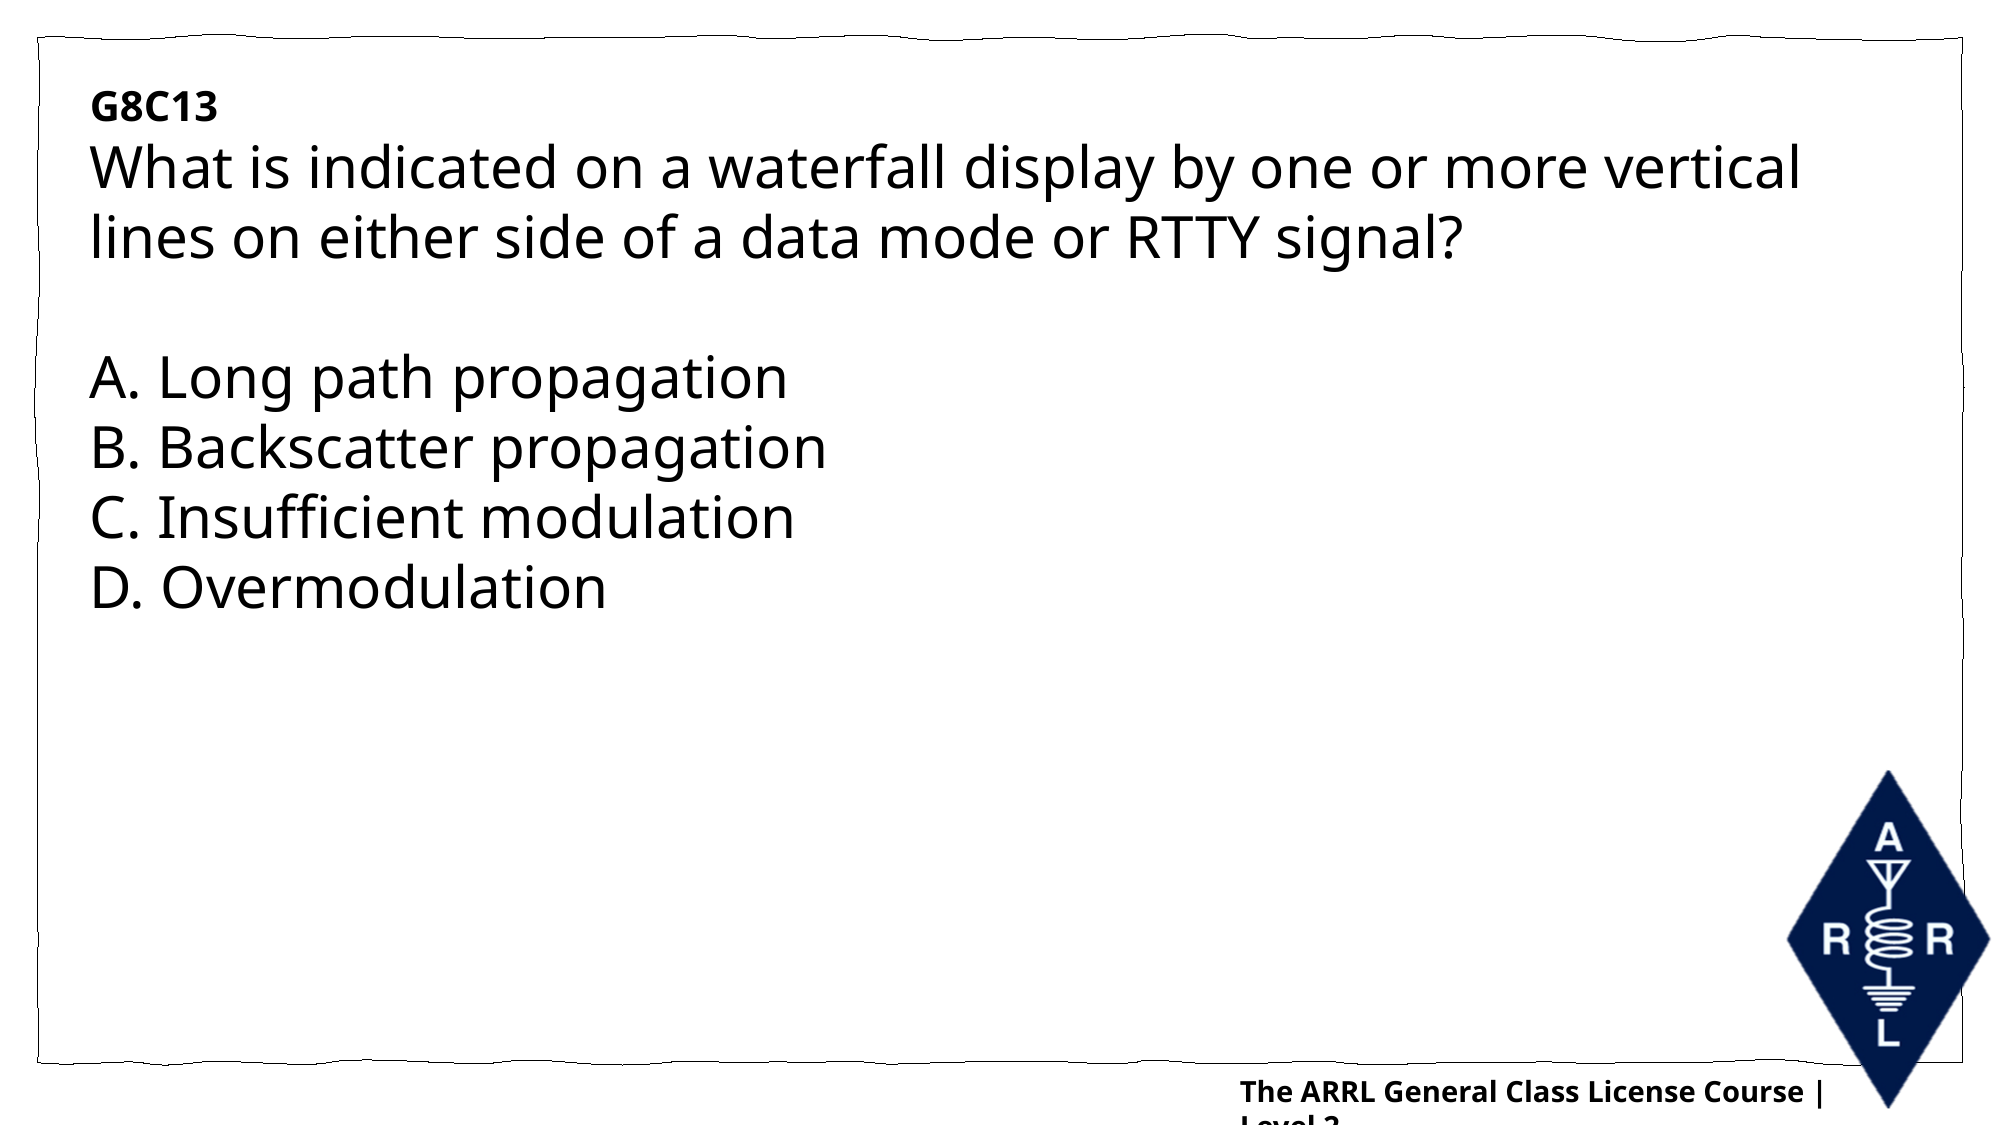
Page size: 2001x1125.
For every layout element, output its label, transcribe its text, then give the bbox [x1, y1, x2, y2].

text_box G8C13 What is indicated on a waterfall display by one or more vertical lines on either side of a data mode or RTTY signal? A. Long path propagation B. Backscatter propagation C. Insufficient modulation D. Overmodulation [75, 72, 1850, 628]
picture [1773, 752, 1999, 1125]
